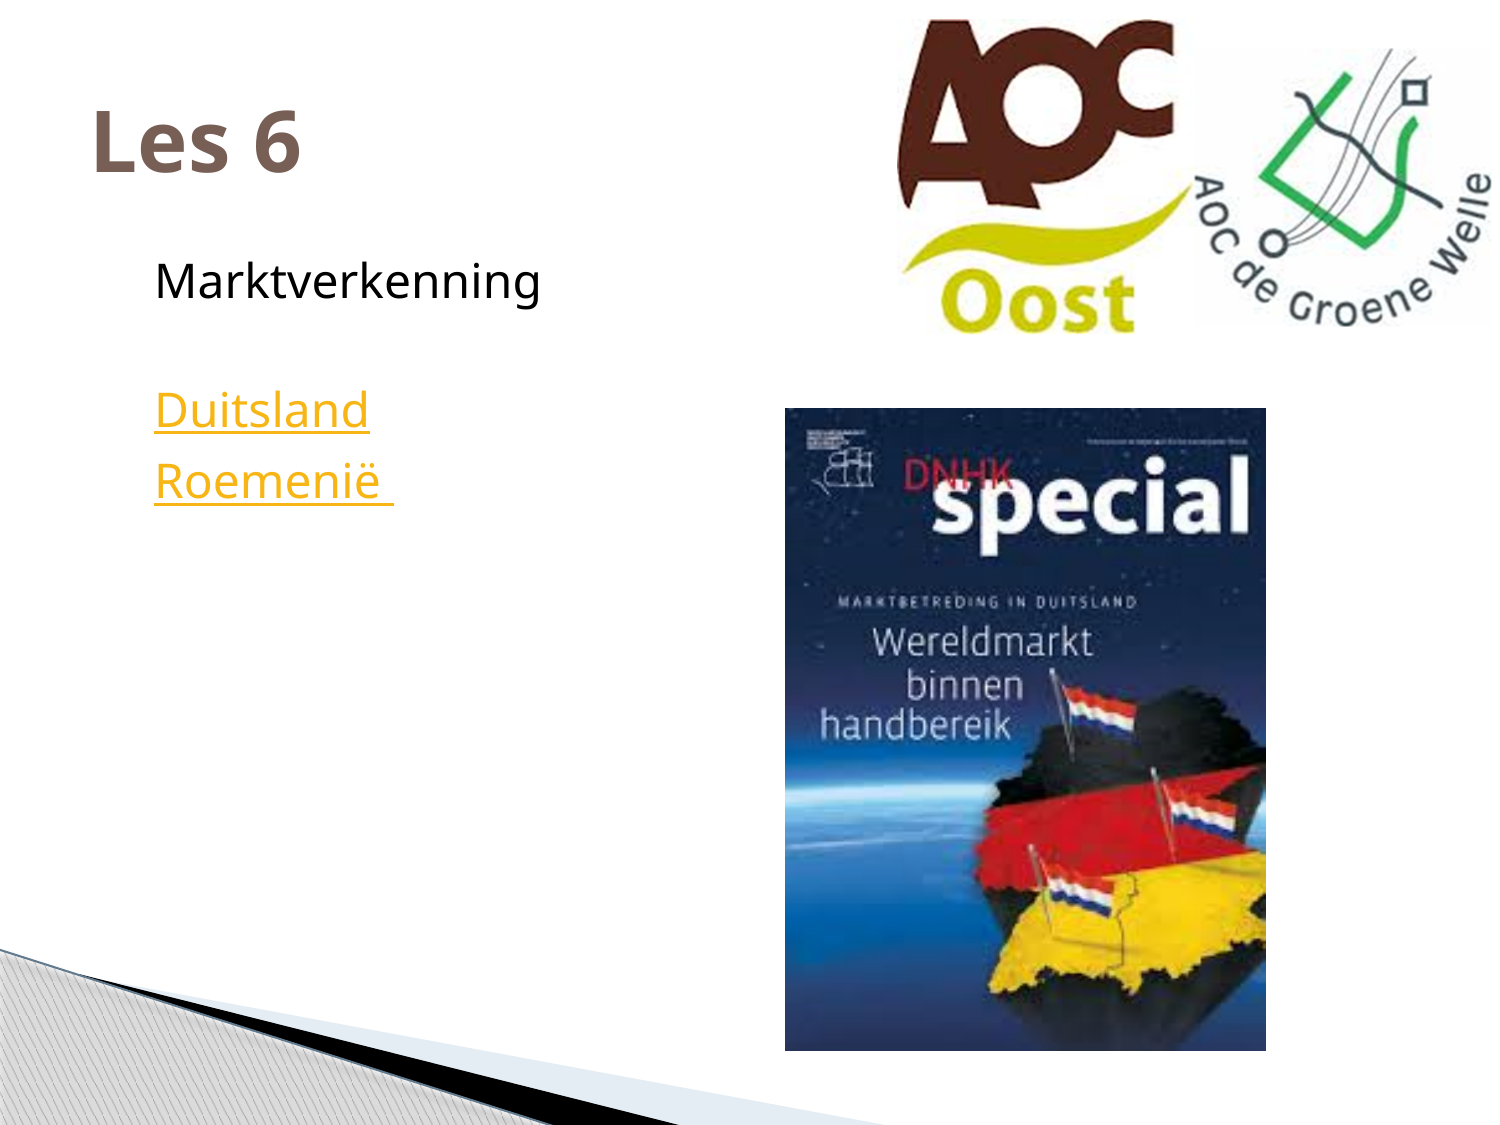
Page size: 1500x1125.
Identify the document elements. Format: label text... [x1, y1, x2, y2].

list Marktverkenning Duitsland Roemenië [75, 243, 1425, 986]
picture [785, 408, 1266, 1051]
title Les 6 [75, 45, 891, 233]
picture [897, 18, 1500, 357]
